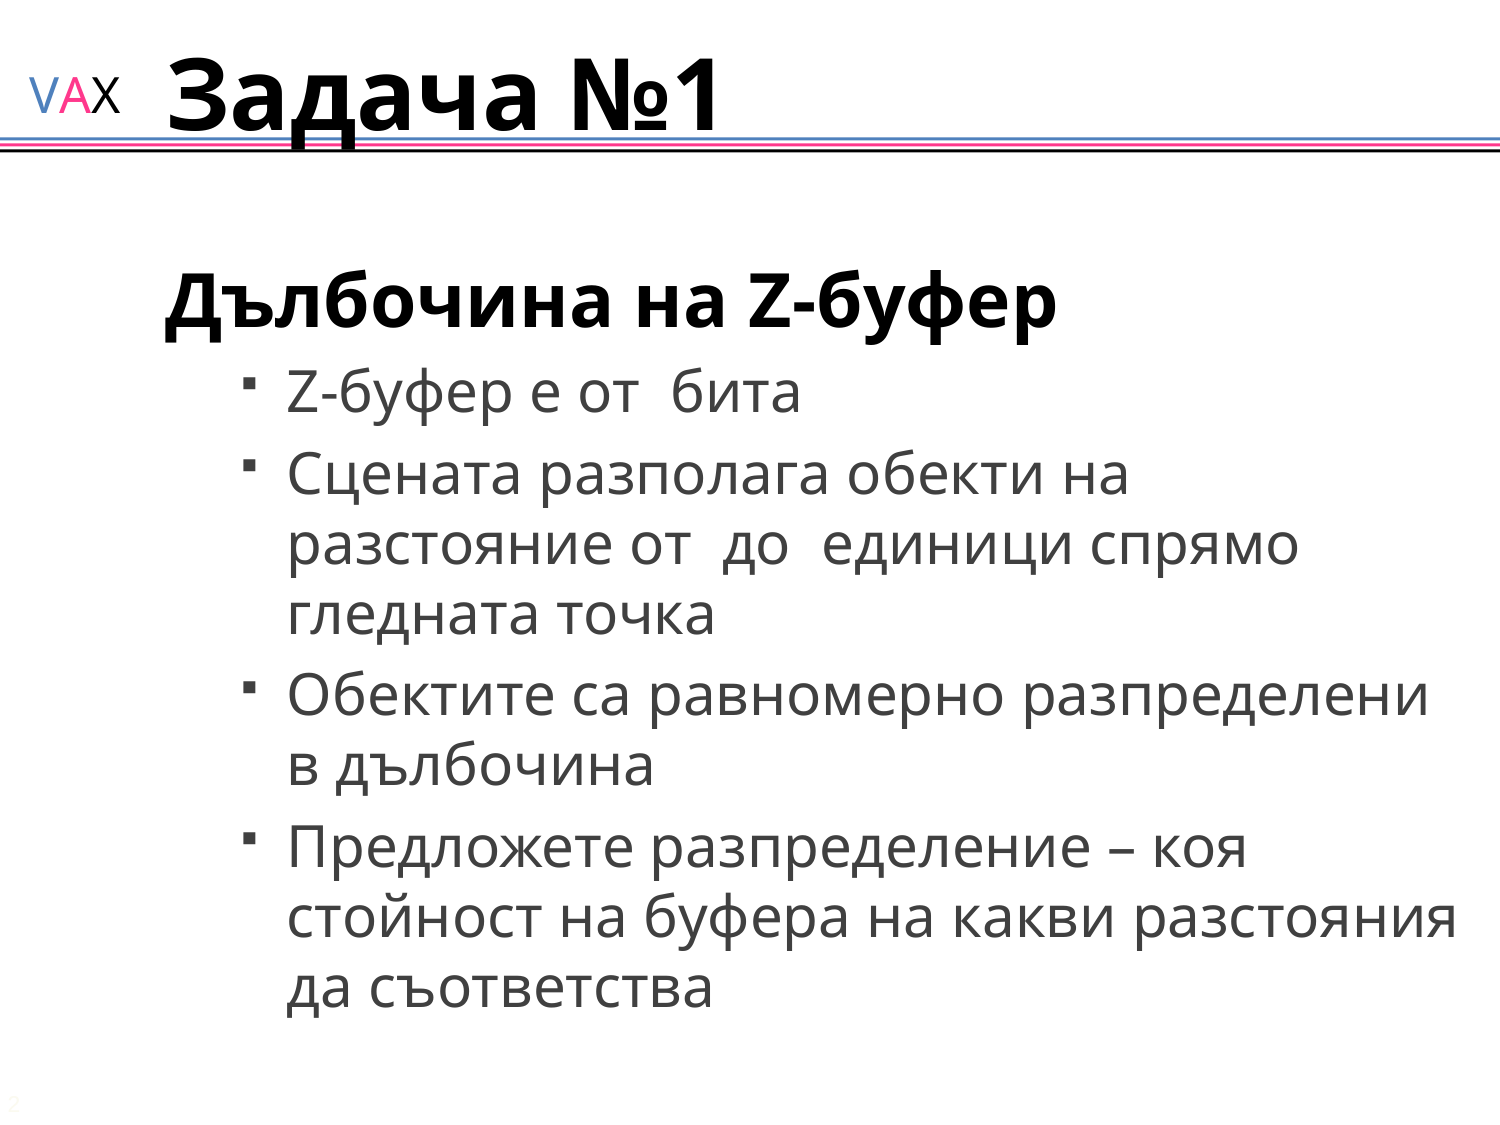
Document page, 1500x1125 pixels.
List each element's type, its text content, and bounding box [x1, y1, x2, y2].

title Задача №1 [0, 37, 1500, 144]
